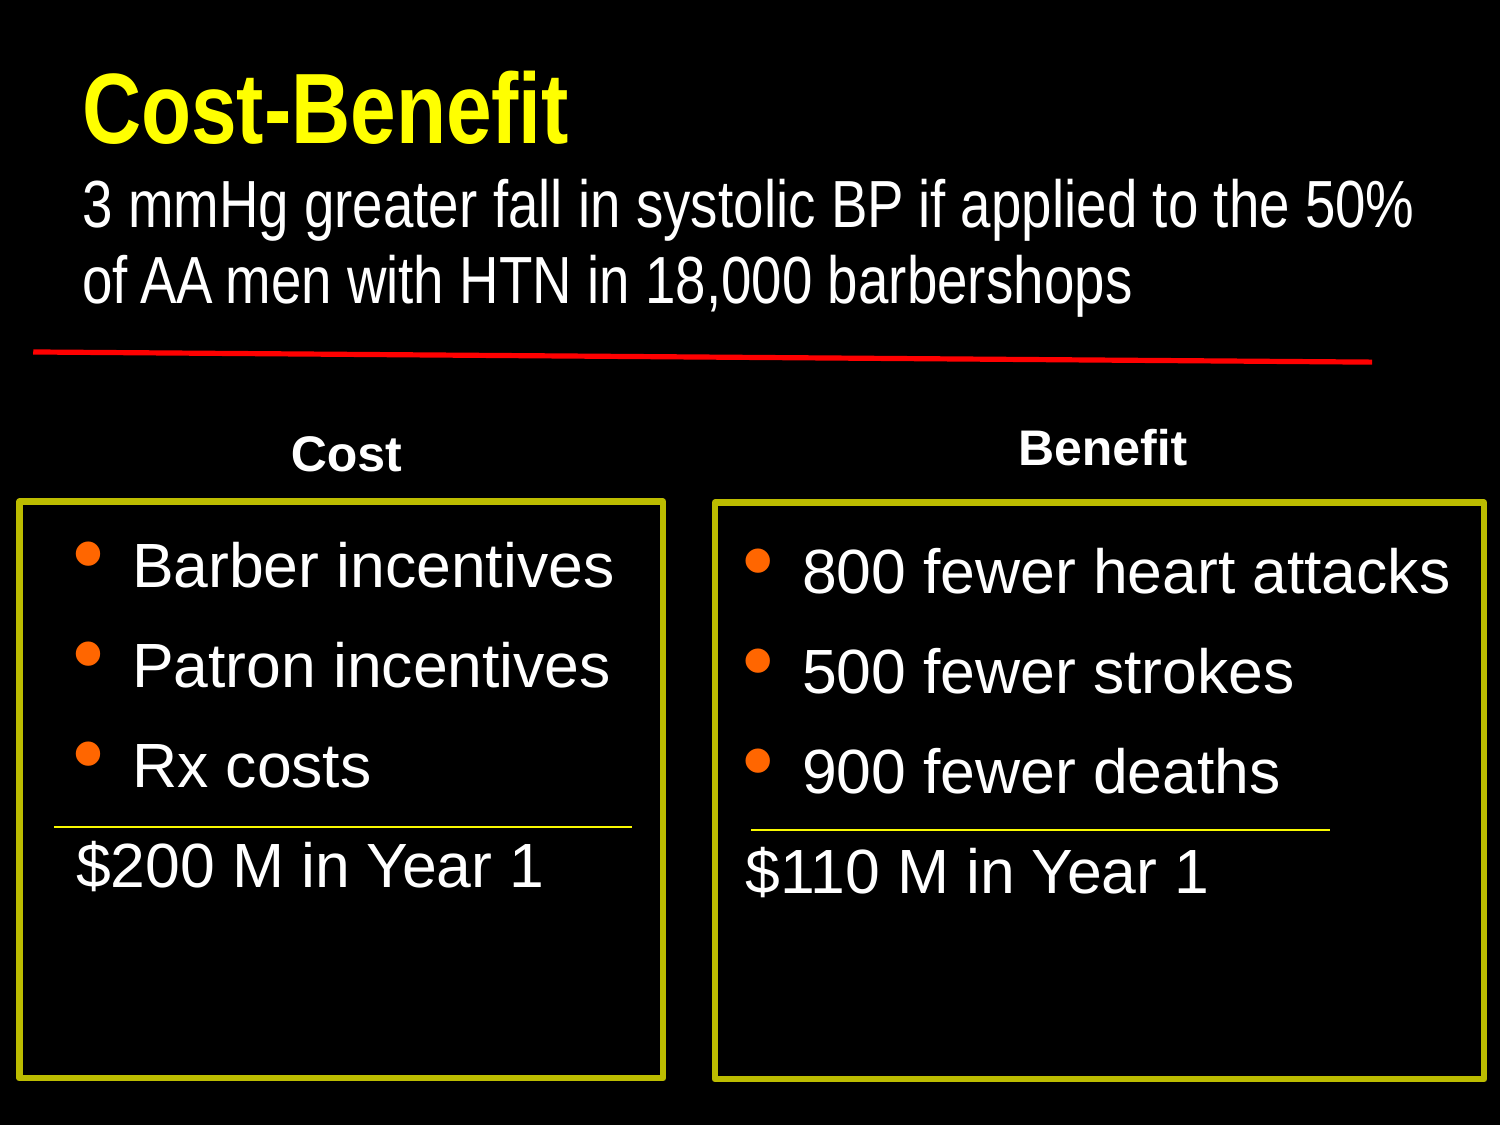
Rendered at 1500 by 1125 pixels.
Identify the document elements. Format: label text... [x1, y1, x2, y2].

list Cost [14, 384, 679, 490]
title Cost-Benefit 3 mmHg greater fall in systolic BP if applied to the 50% of AA men with HTN in 18,000 barbershops [74, 44, 1426, 330]
list Benefit [771, 377, 1435, 484]
text_box [713, 500, 1486, 1081]
text_box [17, 499, 665, 1080]
